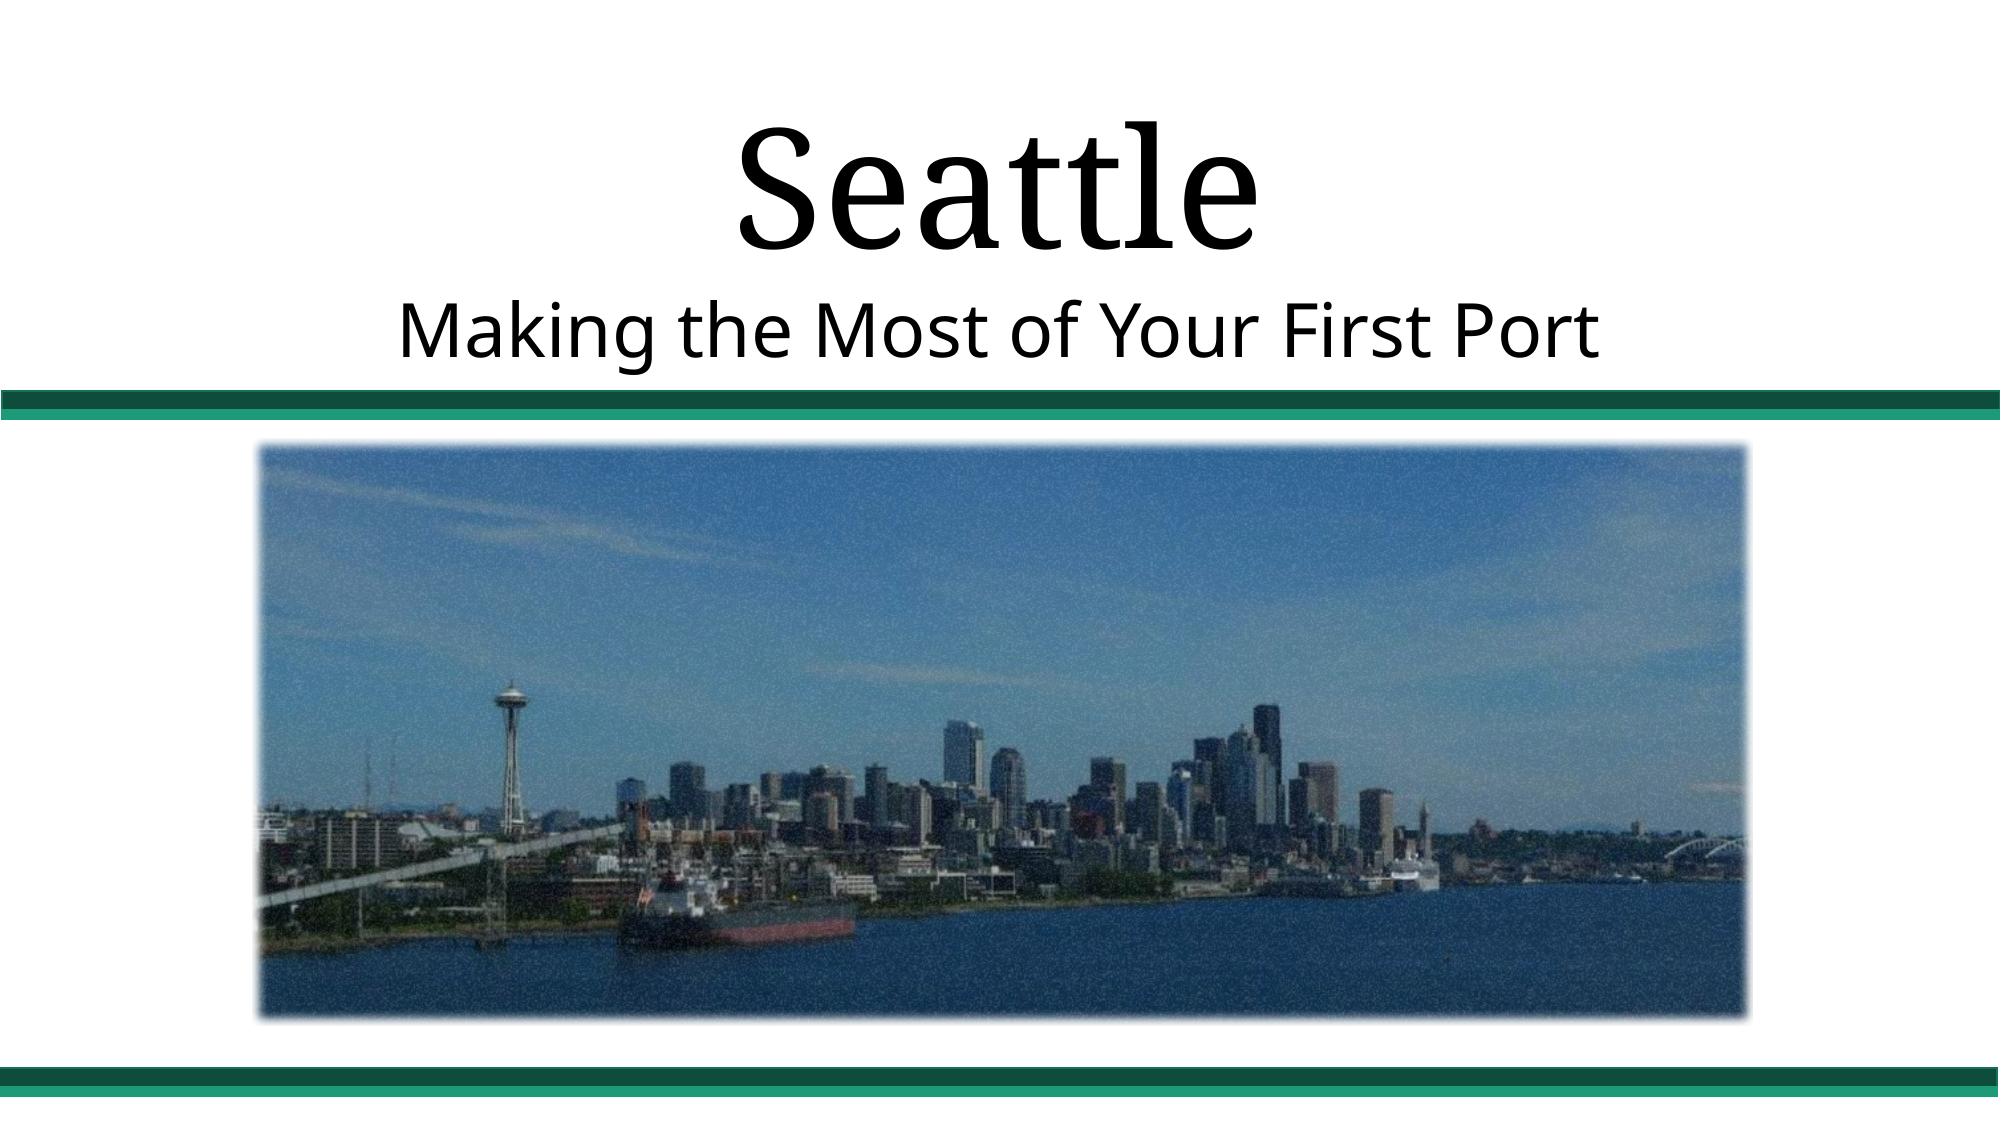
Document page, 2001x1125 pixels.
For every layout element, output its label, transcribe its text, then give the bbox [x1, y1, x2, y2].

text_box [1, 390, 2000, 409]
text_box [0, 1086, 1998, 1097]
picture [252, 438, 1753, 1026]
text_box Seattle Making the Most of Your First Port [0, 74, 1998, 380]
text_box [0, 1067, 1998, 1086]
text_box [1, 409, 2000, 420]
